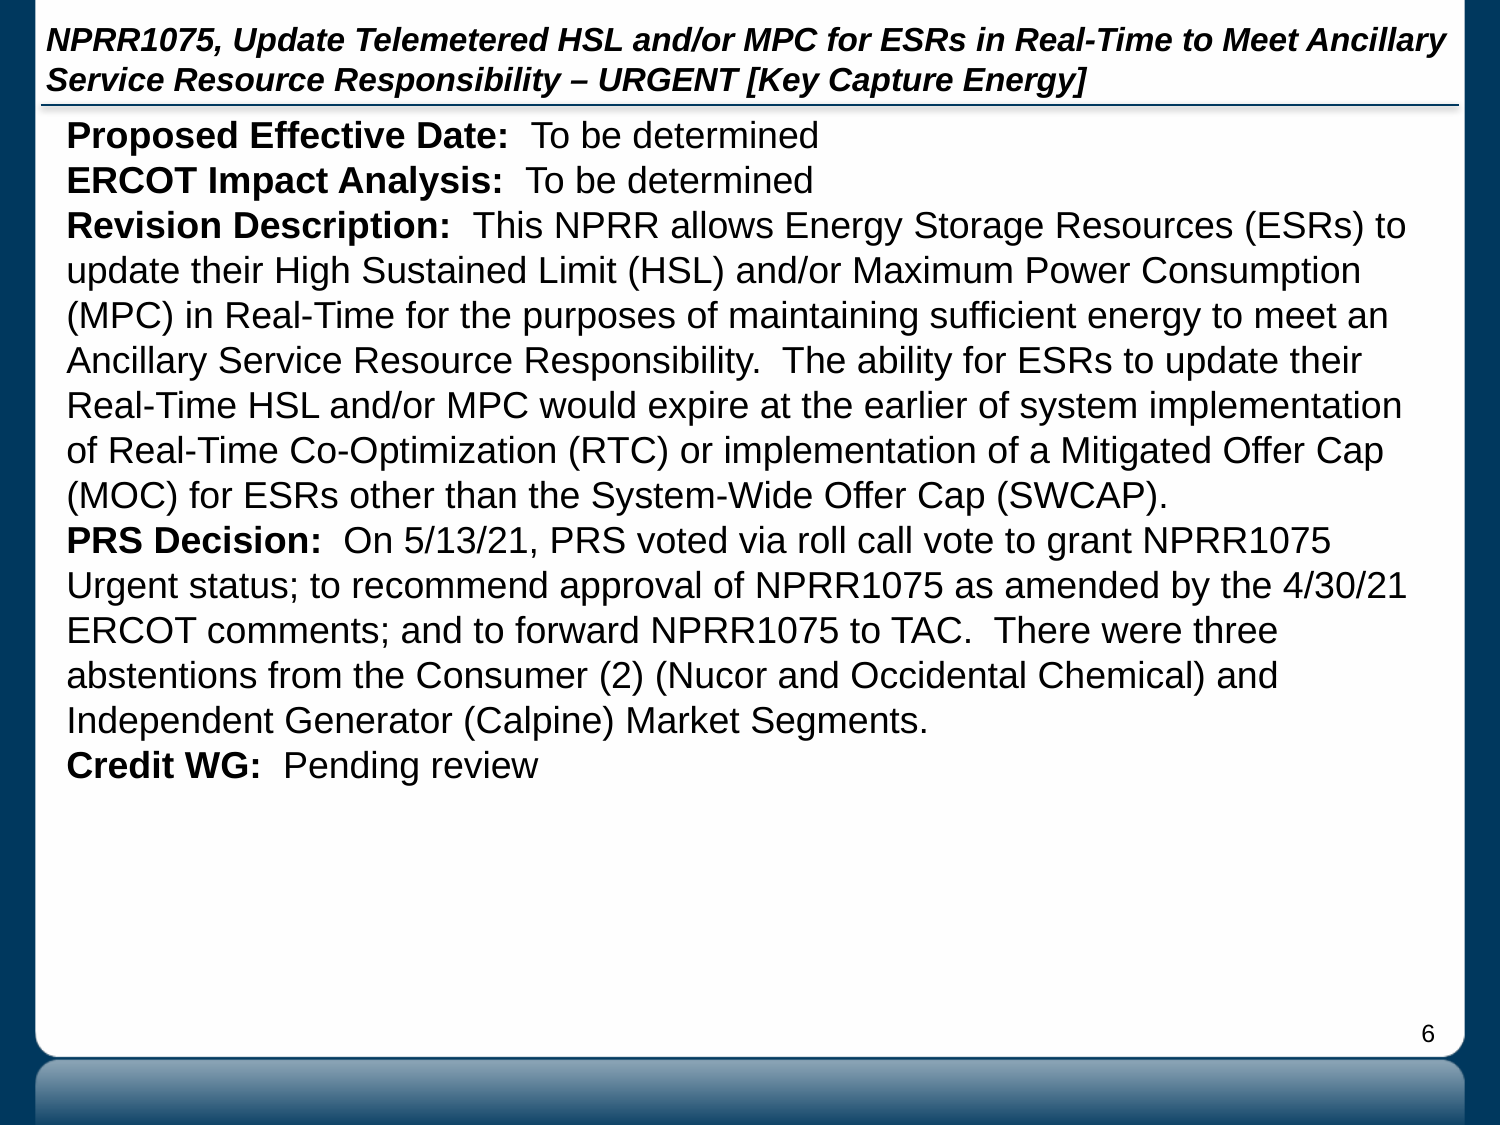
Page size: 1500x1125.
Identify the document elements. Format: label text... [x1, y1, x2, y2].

title NPRR1075, Update Telemetered HSL and/or MPC for ESRs in Real-Time to Meet Ancillary Service Resource Responsibility – URGENT [Key Capture Energy] [31, 20, 1464, 97]
text_box Proposed Effective Date: To be determined ERCOT Impact Analysis: To be determined Revision Description: This NPRR allows Energy Storage Resources (ESRs) to update their High Sustained Limit (HSL) and/or Maximum Power Consumption (MPC) in Real-Time for the purposes of maintaining sufficient energy to meet an Ancillary Service Resource Responsibility. The ability for ESRs to update their Real-Time HSL and/or MPC would expire at the earlier of system implementation of Real-Time Co-Optimization (RTC) or implementation of a Mitigated Offer Cap (MOC) for ESRs other than the System-Wide Offer Cap (SWCAP). PRS Decision: On 5/13/21, PRS voted via roll call vote to grant NPRR1075 Urgent status; to recommend approval of NPRR1075 as amended by the 4/30/21 ERCOT comments; and to forward NPRR1075 to TAC. There were three abstentions from the Consumer (2) (Nucor and Occidental Chemical) and Independent Generator (Calpine) Market Segments. Credit WG: Pending review [51, 103, 1444, 794]
picture [35, 0, 1465, 1125]
